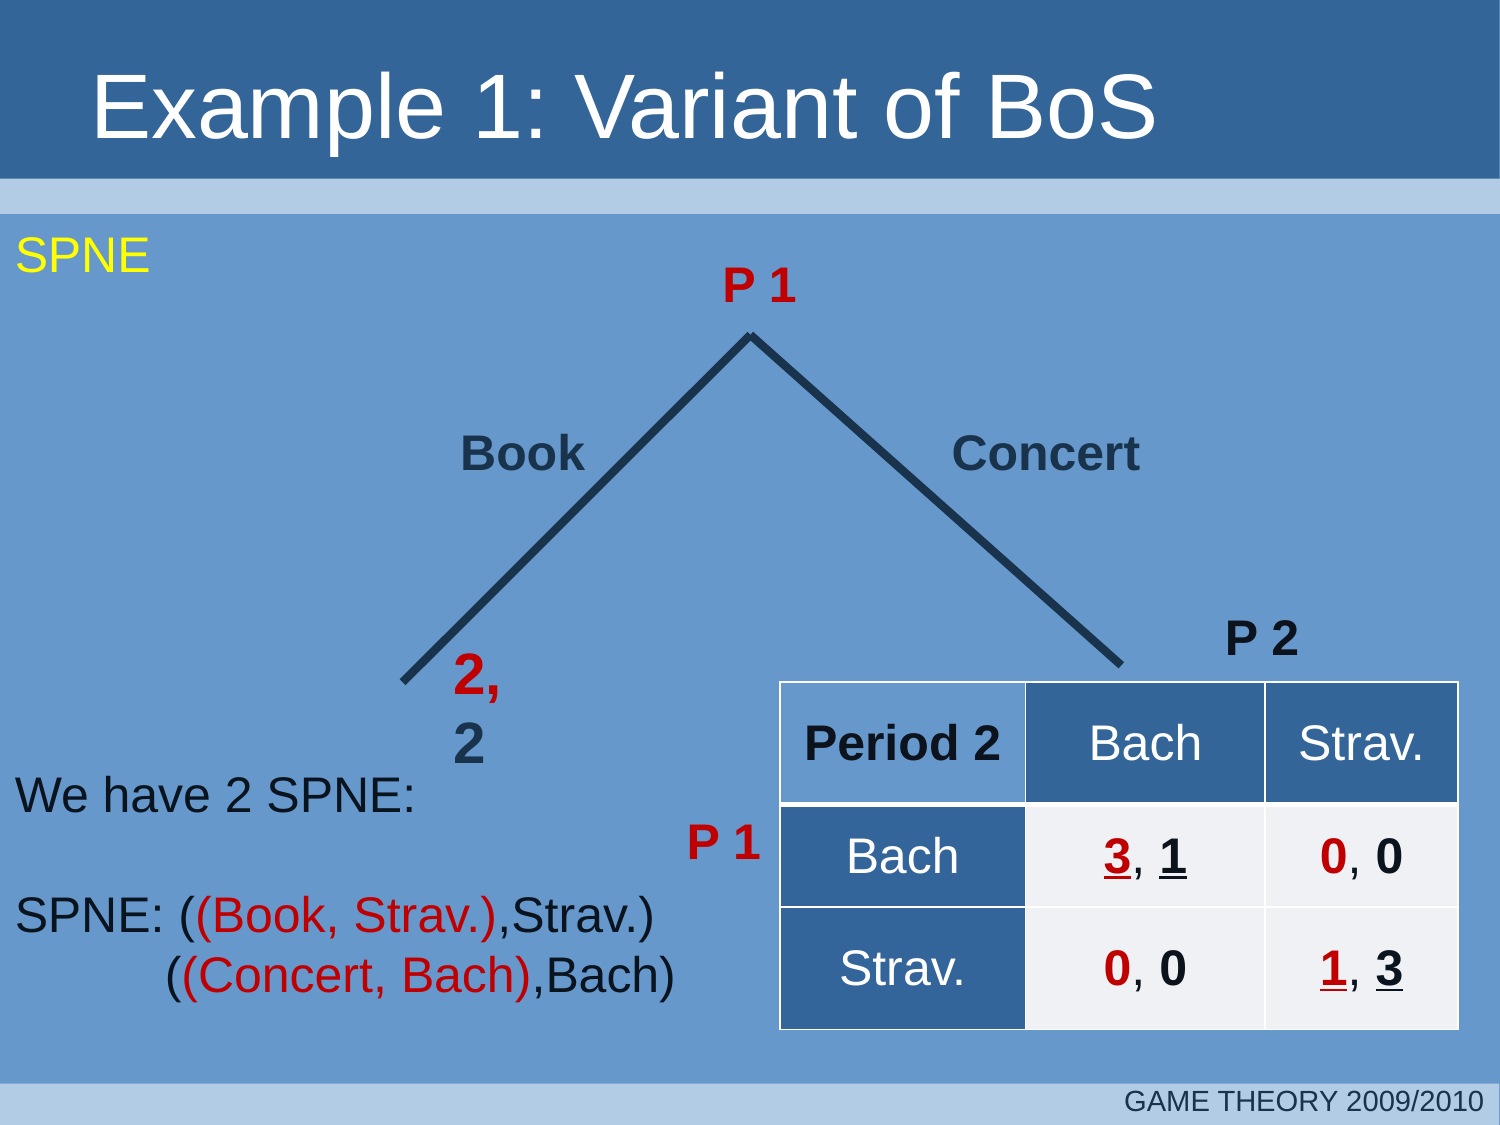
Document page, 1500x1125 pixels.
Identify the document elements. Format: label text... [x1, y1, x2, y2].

table_cell 3, 1 [1026, 807, 1264, 906]
text_box GAME THEORY 2009/2010 [1109, 1075, 1500, 1125]
text_box P 1 [666, 802, 782, 877]
table_cell 1, 3 [1266, 908, 1457, 1029]
table_header Strav. [1266, 683, 1457, 802]
table_cell 0, 0 [1026, 908, 1264, 1029]
table_header Bach [1026, 683, 1264, 802]
table_cell Strav. [781, 908, 1025, 1029]
text_box Concert [1127, 412, 1156, 488]
table_cell Bach [781, 807, 1025, 906]
text_box P 1 [768, 244, 818, 320]
text_box SPNE We have 2 SPNE: SPNE: ((Book, Strav.),Strav.) ((Concert, Bach),Bach) [0, 215, 768, 1125]
title Example 1: Variant of BoS [74, 42, 1436, 162]
text_box P 2 [1169, 598, 1355, 674]
table_cell 0, 0 [1266, 807, 1457, 906]
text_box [402, 334, 1122, 683]
table_header Period 2 [781, 691, 1025, 802]
